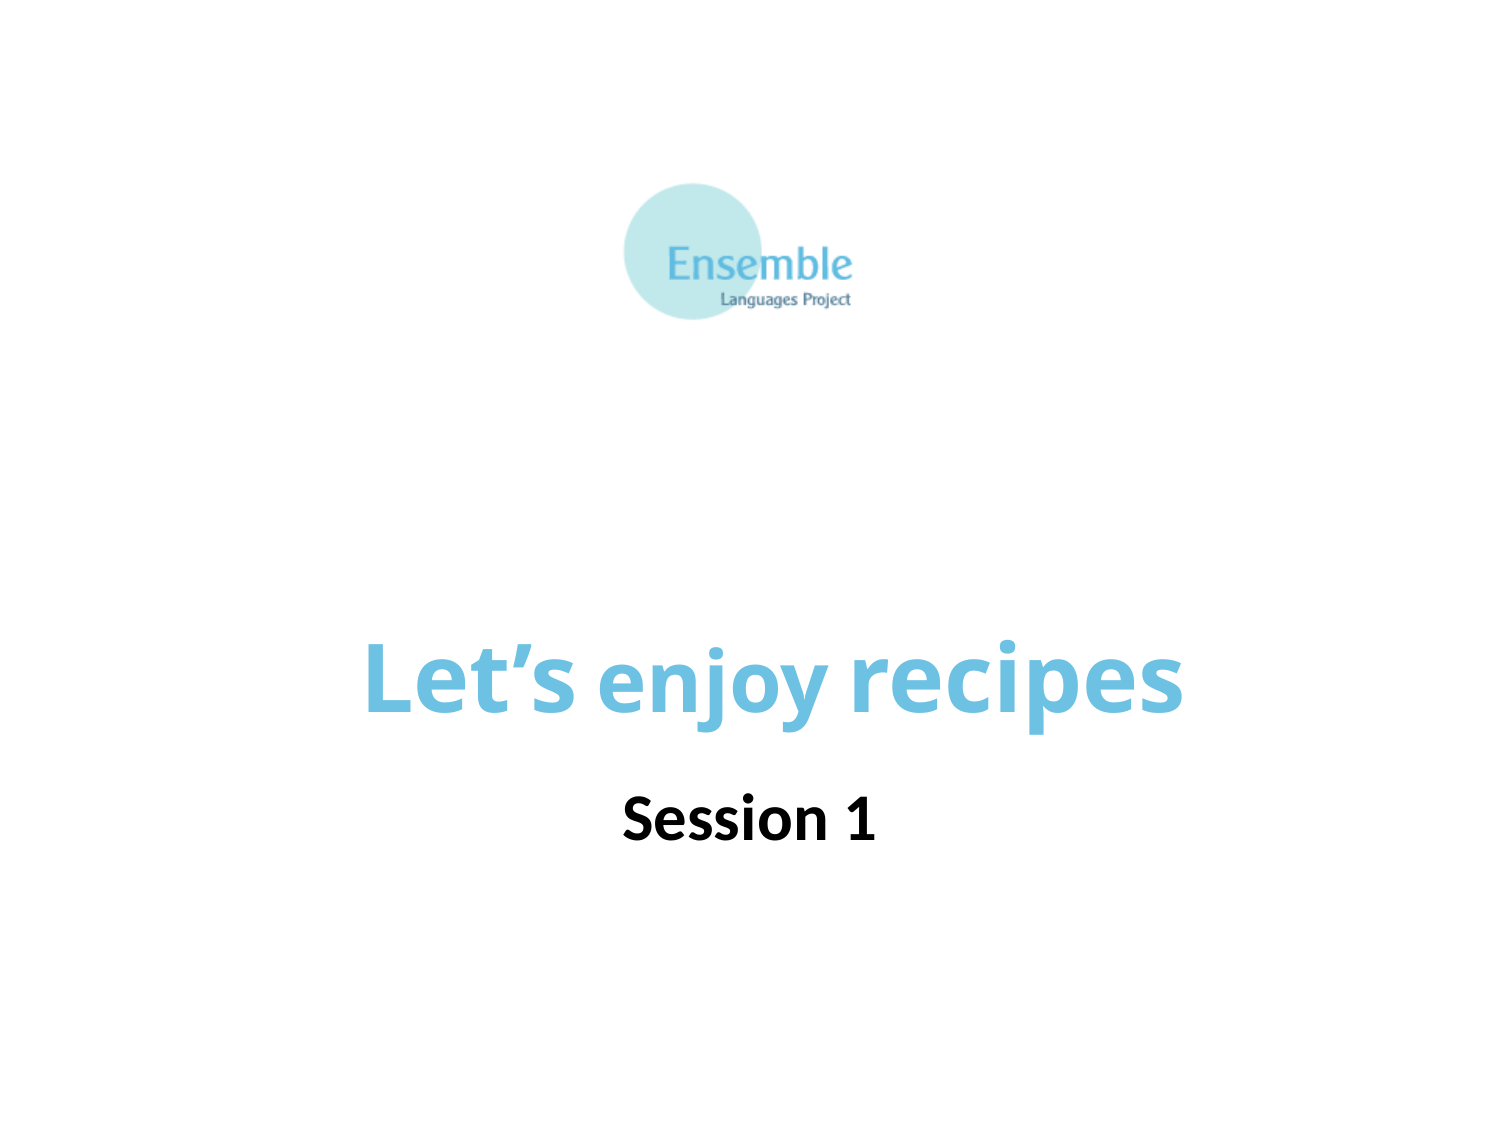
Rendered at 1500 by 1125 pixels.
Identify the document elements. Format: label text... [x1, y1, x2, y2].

text_box Session 1 [224, 766, 1275, 967]
picture [617, 137, 883, 348]
text_box Let’s enjoy recipes [135, 609, 1411, 740]
